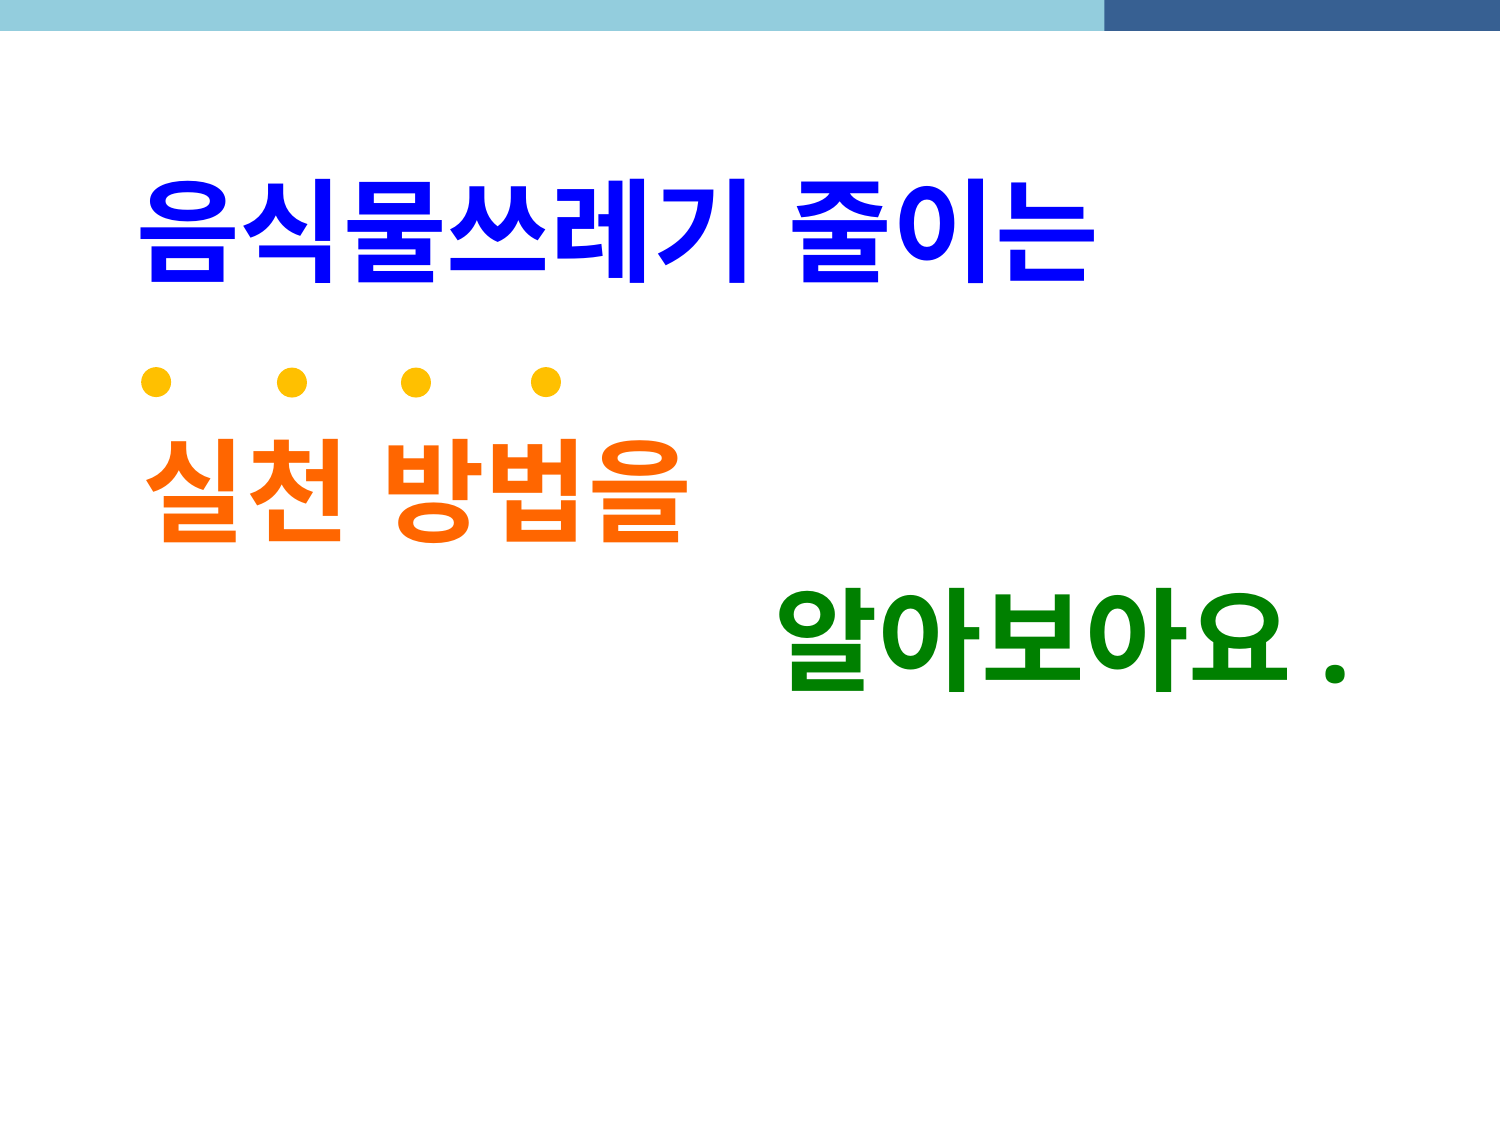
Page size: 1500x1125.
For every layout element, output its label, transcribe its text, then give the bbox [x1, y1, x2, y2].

text_box [528, 365, 564, 400]
text_box [398, 365, 434, 400]
text_box [1102, 0, 1500, 33]
text_box [139, 365, 174, 400]
text_box 실천 방법을 [127, 413, 739, 564]
text_box [0, 0, 1102, 33]
text_box [274, 365, 310, 400]
text_box 음식물쓰레기 줄이는 [121, 153, 1115, 304]
text_box 알아보아요. [759, 562, 1367, 713]
